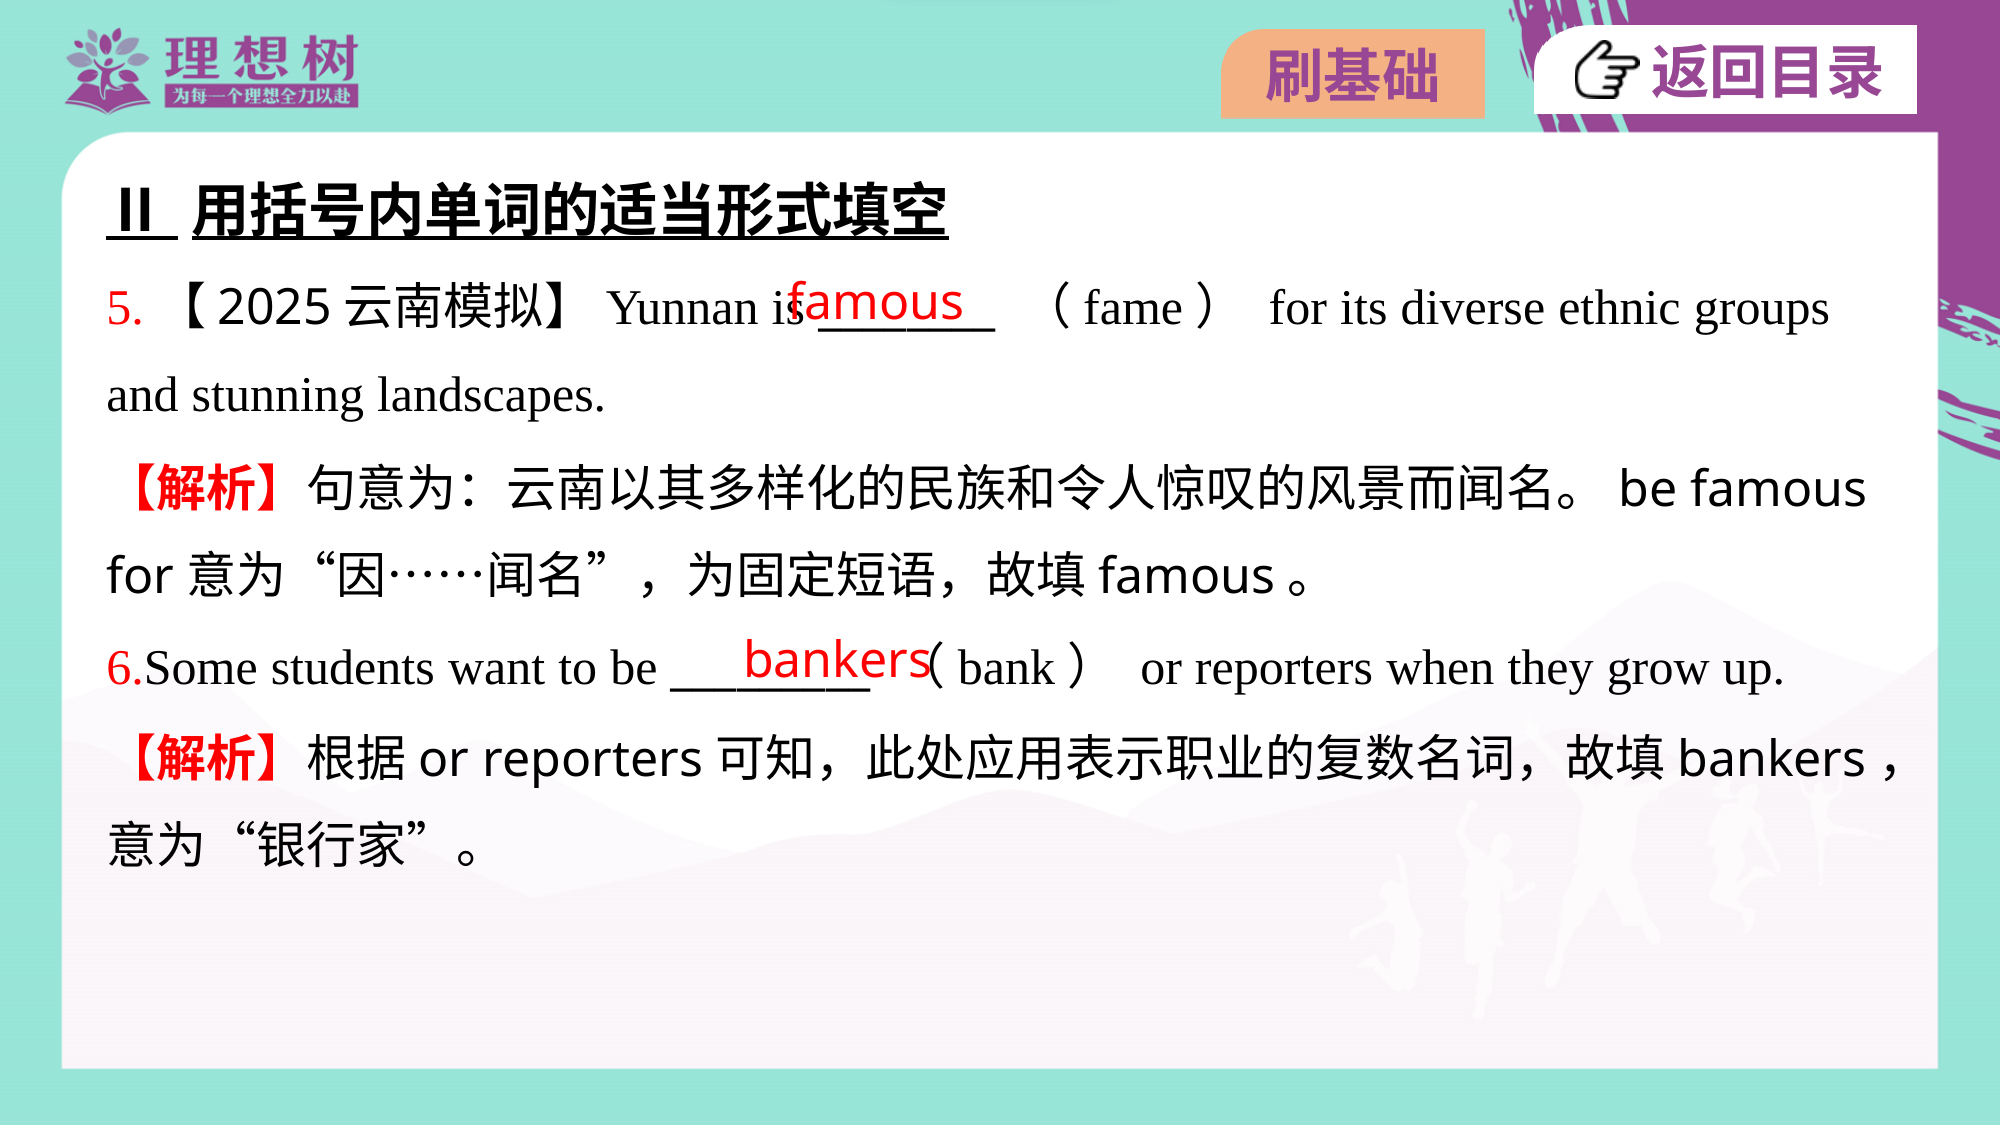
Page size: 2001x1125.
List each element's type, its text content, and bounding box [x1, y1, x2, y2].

text_box 【解析】句意为：云南以其多样化的民族和令人惊叹的风景而闻名。be famous for意为“因……闻名”，为固定短语，故填famous。 [106, 424, 1895, 595]
text_box 6.Some students want to be _________ （bank） or reporters when they grow up. [106, 604, 1930, 684]
text_box Ⅱ 用括号内单词的适当形式填空 [106, 140, 1895, 242]
text_box 【解析】根据or reporters可知，此处应用表示职业的复数名词，故填bankers， 意为“银行家”。 [106, 694, 1895, 865]
text_box famous [782, 238, 969, 320]
text_box bankers [732, 597, 944, 678]
text_box 5.【2025云南模拟】Yunnan is ________ （fame） for its diverse ethnic groups and stunning landscapes. [106, 242, 1895, 413]
picture [0, 0, 2000, 1125]
